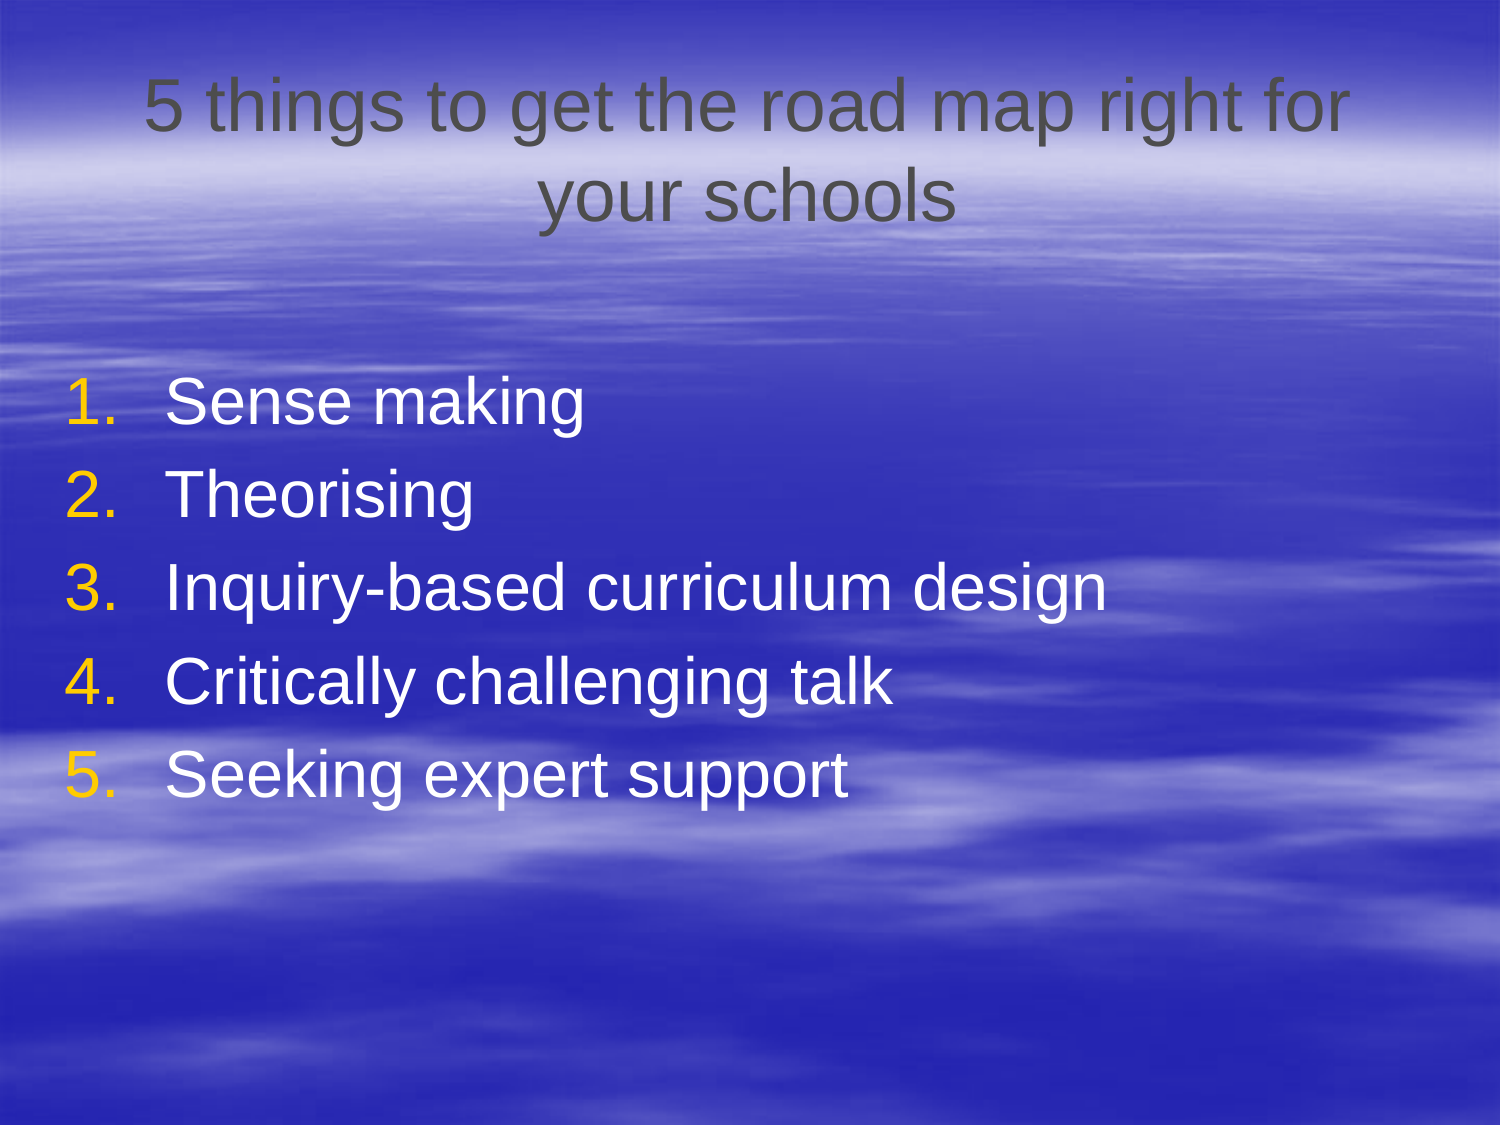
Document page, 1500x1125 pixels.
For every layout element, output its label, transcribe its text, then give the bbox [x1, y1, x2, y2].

list Sense making Theorising Inquiry-based curriculum design Critically challenging talk Seeking expert support [49, 349, 1460, 1059]
title 5 things to get the road map right for your schools [49, 37, 1446, 256]
